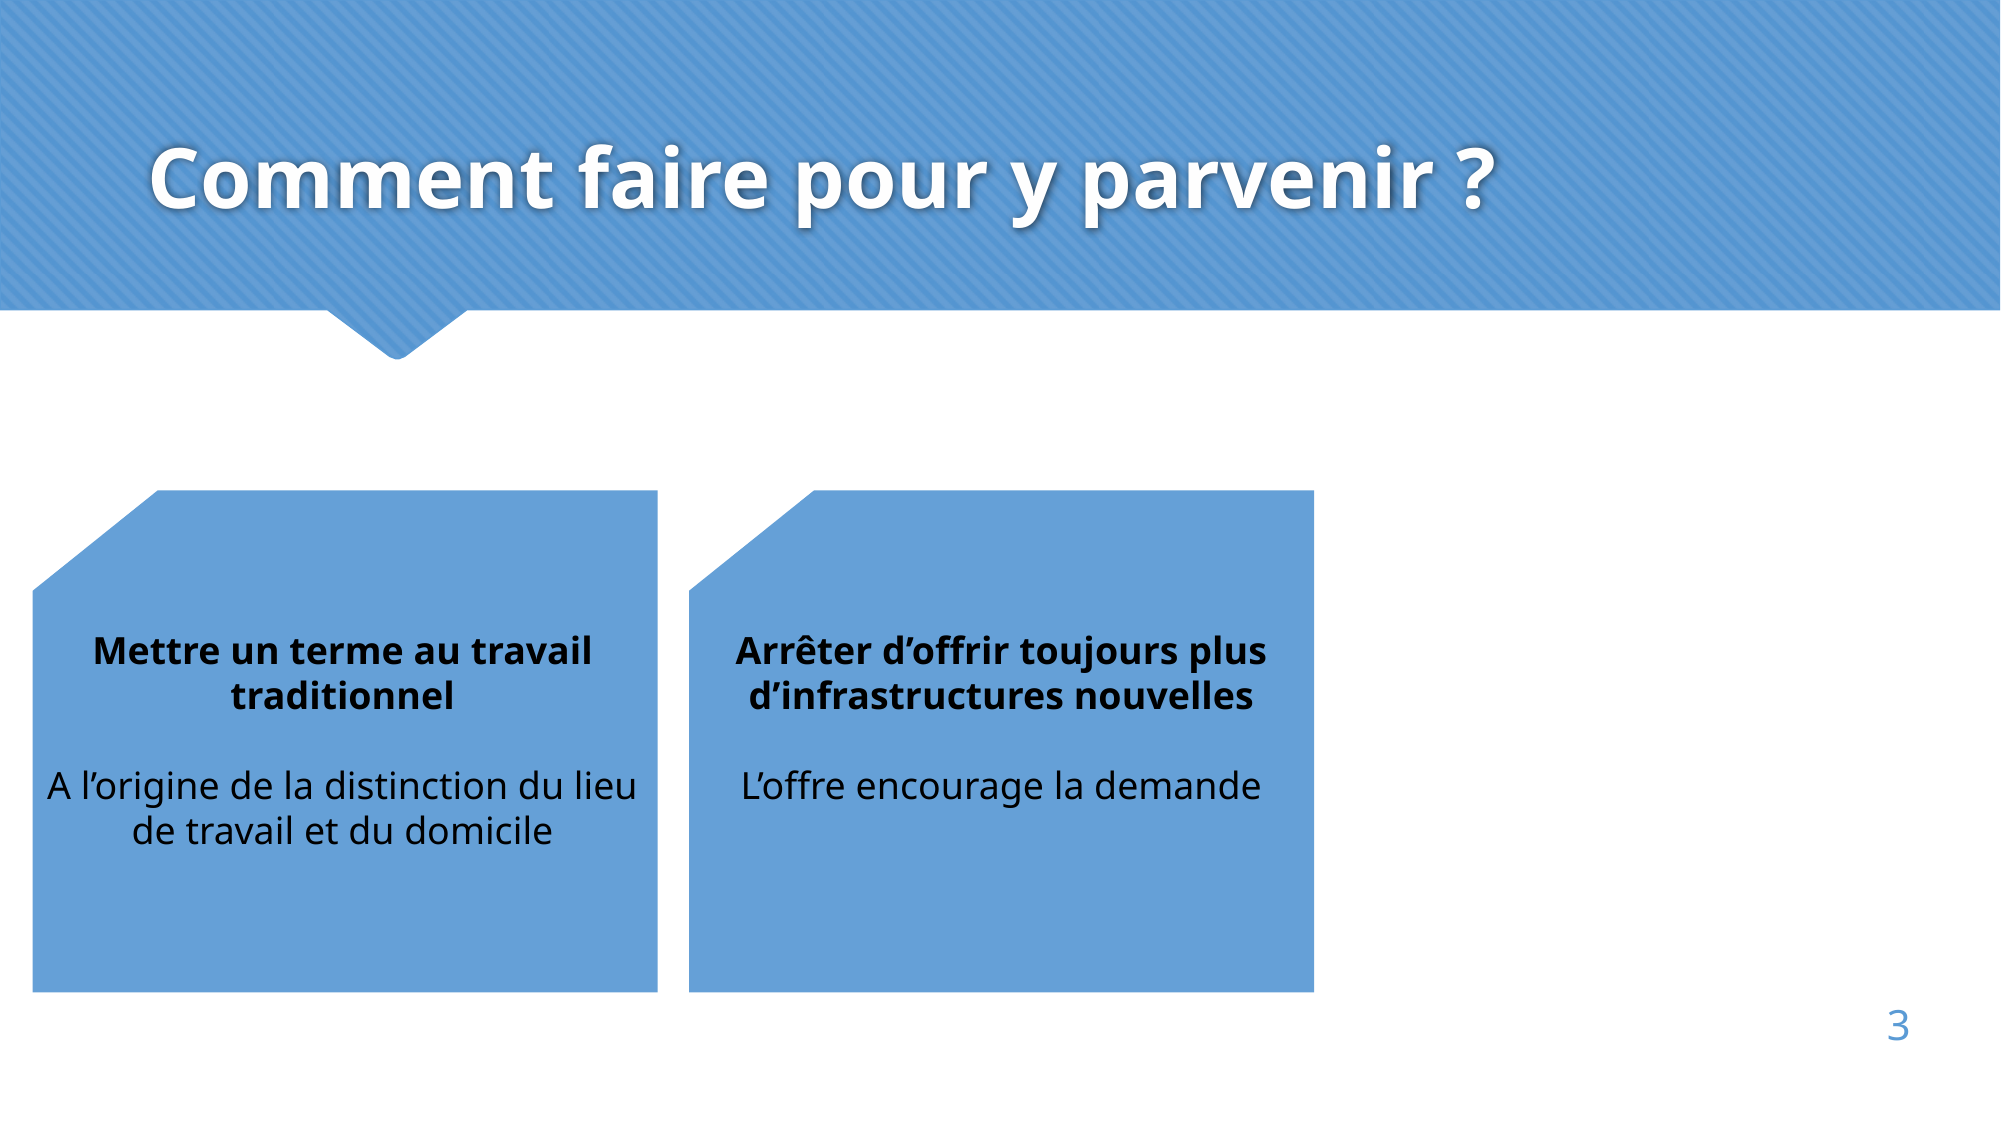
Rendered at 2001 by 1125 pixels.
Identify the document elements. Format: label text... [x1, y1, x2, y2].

slide_number 3 [1751, 970, 1926, 1051]
text_box Mettre un terme au travail traditionnel A l’origine de la distinction du lieu de travail et du domicile [28, 619, 658, 950]
text_box Arrêter d’offrir toujours plus d’infrastructures nouvelles L’offre encourage la demande [689, 619, 1314, 905]
title Comment faire pour y parvenir ? [132, 73, 1868, 233]
text_box [687, 489, 1316, 994]
text_box [31, 489, 659, 994]
